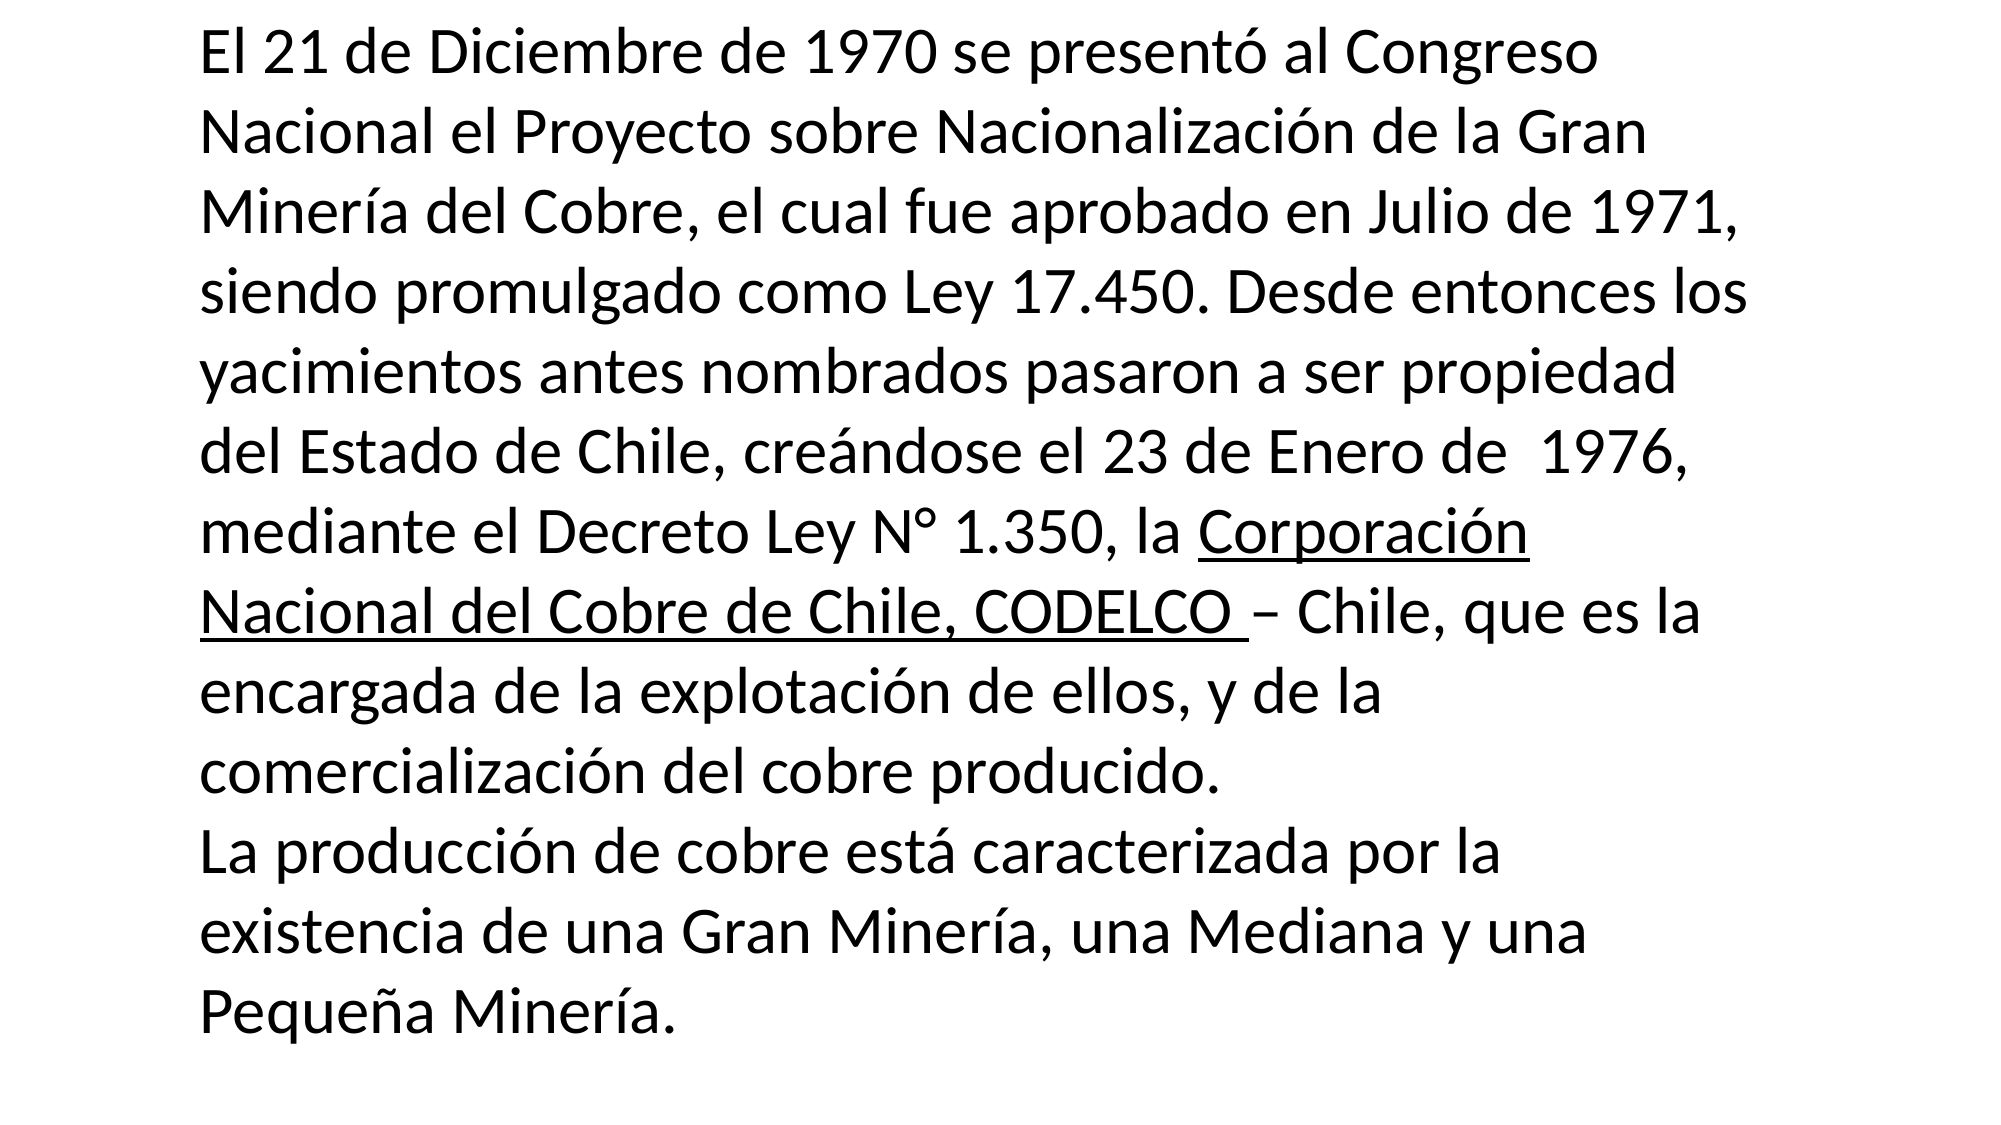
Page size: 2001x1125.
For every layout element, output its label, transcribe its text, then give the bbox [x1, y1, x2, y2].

text_box El 21 de Diciembre de 1970 se presentó al Congreso Nacional el Proyecto sobre Nacionalización de la Gran Minería del Cobre, el cual fue aprobado en Julio de 1971, siendo promulgado como Ley 17.450. Desde entonces los yacimientos antes nombrados pasaron a ser propiedad del Estado de Chile, creándose el 23 de Enero de 1976, mediante el Decreto Ley N° 1.350, la Corporación Nacional del Cobre de Chile, CODELCO – Chile, que es la encargada de la explotación de ellos, y de la comercialización del cobre producido. La producción de cobre está caracterizada por la existencia de una Gran Minería, una Mediana y una Pequeña Minería. [184, 0, 1769, 1055]
